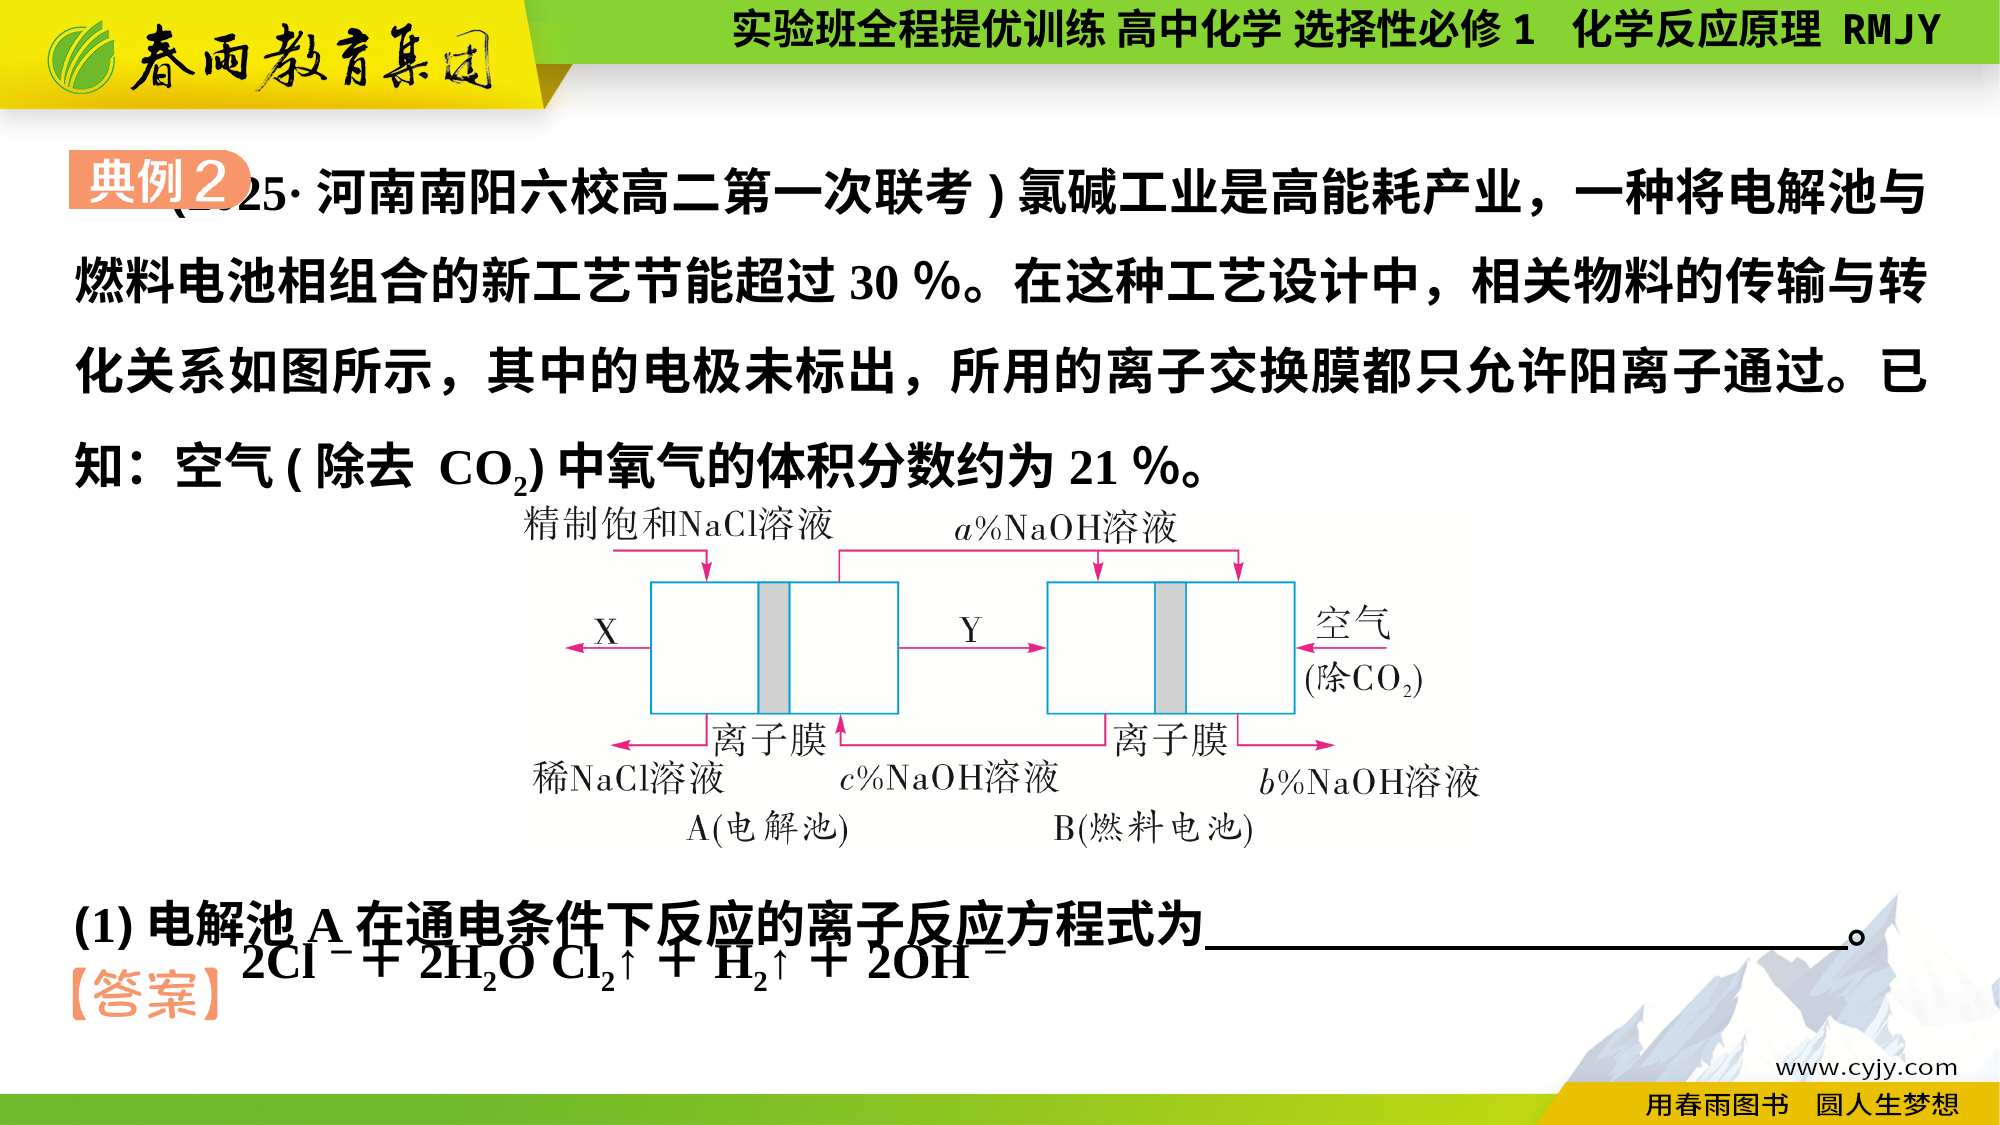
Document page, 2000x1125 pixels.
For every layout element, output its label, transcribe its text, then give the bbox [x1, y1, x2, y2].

list (2025·河南南阳六校高二第一次联考)氯碱工业是高能耗产业，一种将电解池与燃料电池相组合的新工艺节能超过30％。在这种工艺设计中，相关物料的传输与转化关系如图所示，其中的电极未标出，所用的离子交换膜都只允许阳离子通过。已知：空气(除去 CO2)中氧气的体积分数约为21％。 (1)电解池A在通电条件下反应的离子反应方程式为 。 [59, 122, 1944, 956]
picture [0, 0, 2000, 1125]
